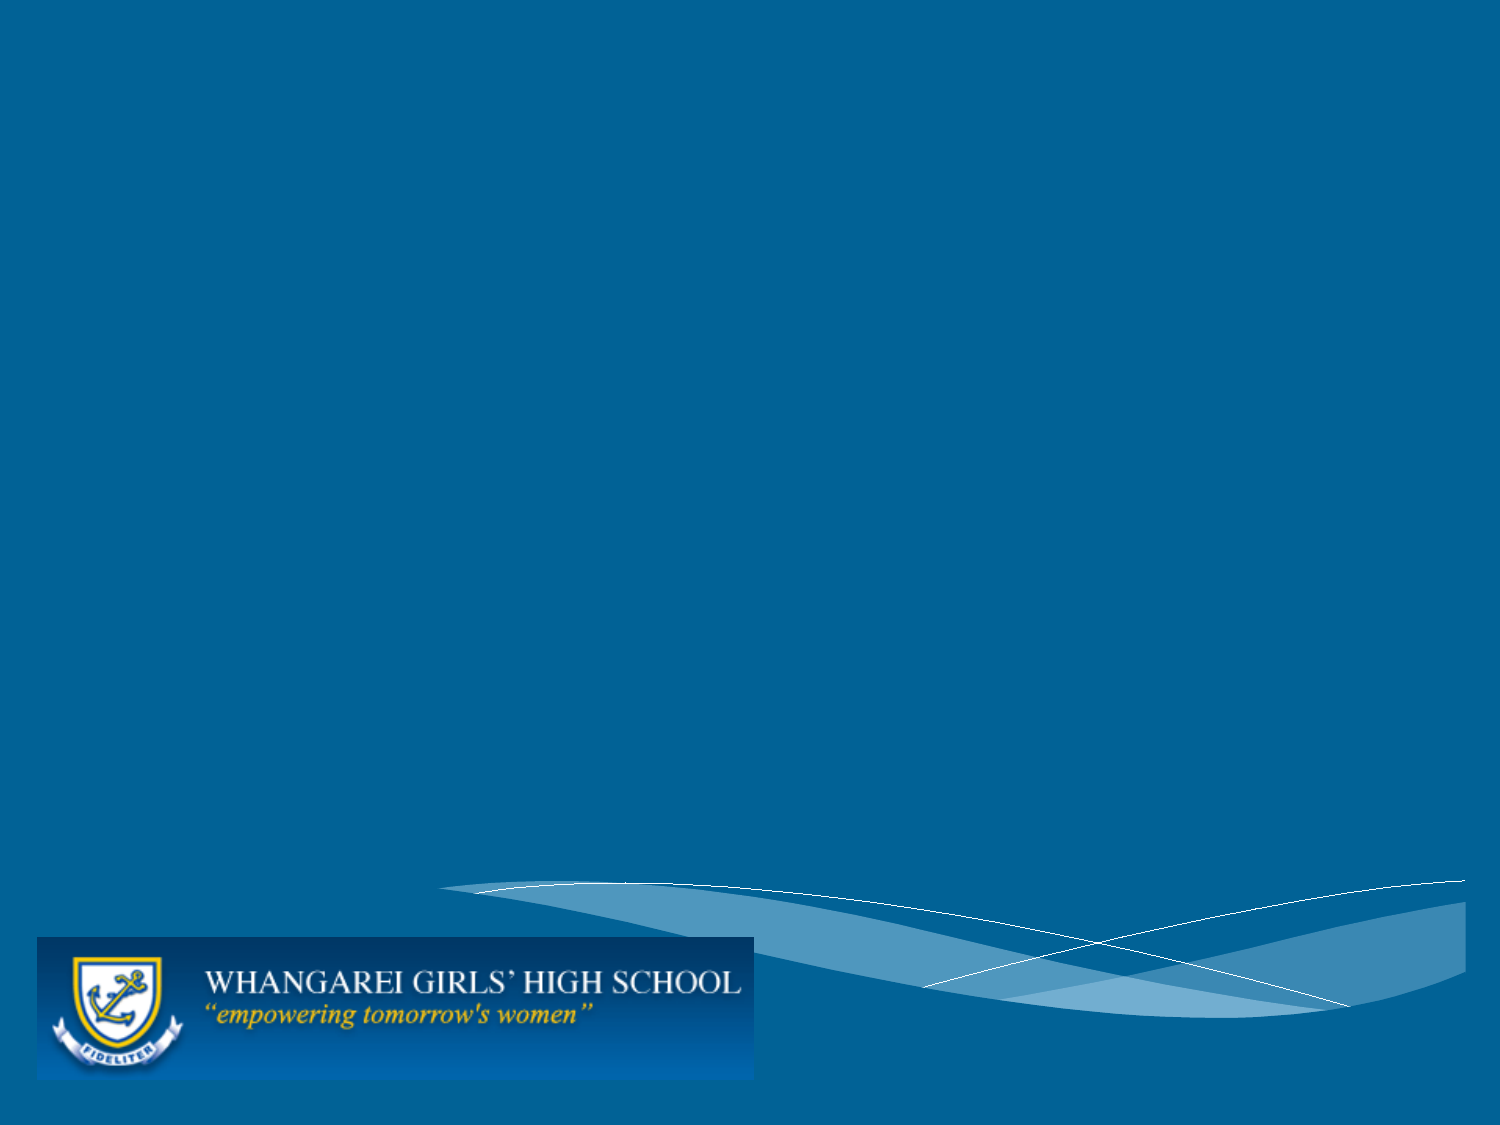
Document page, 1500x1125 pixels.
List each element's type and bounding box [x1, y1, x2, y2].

picture [29, 933, 761, 1093]
